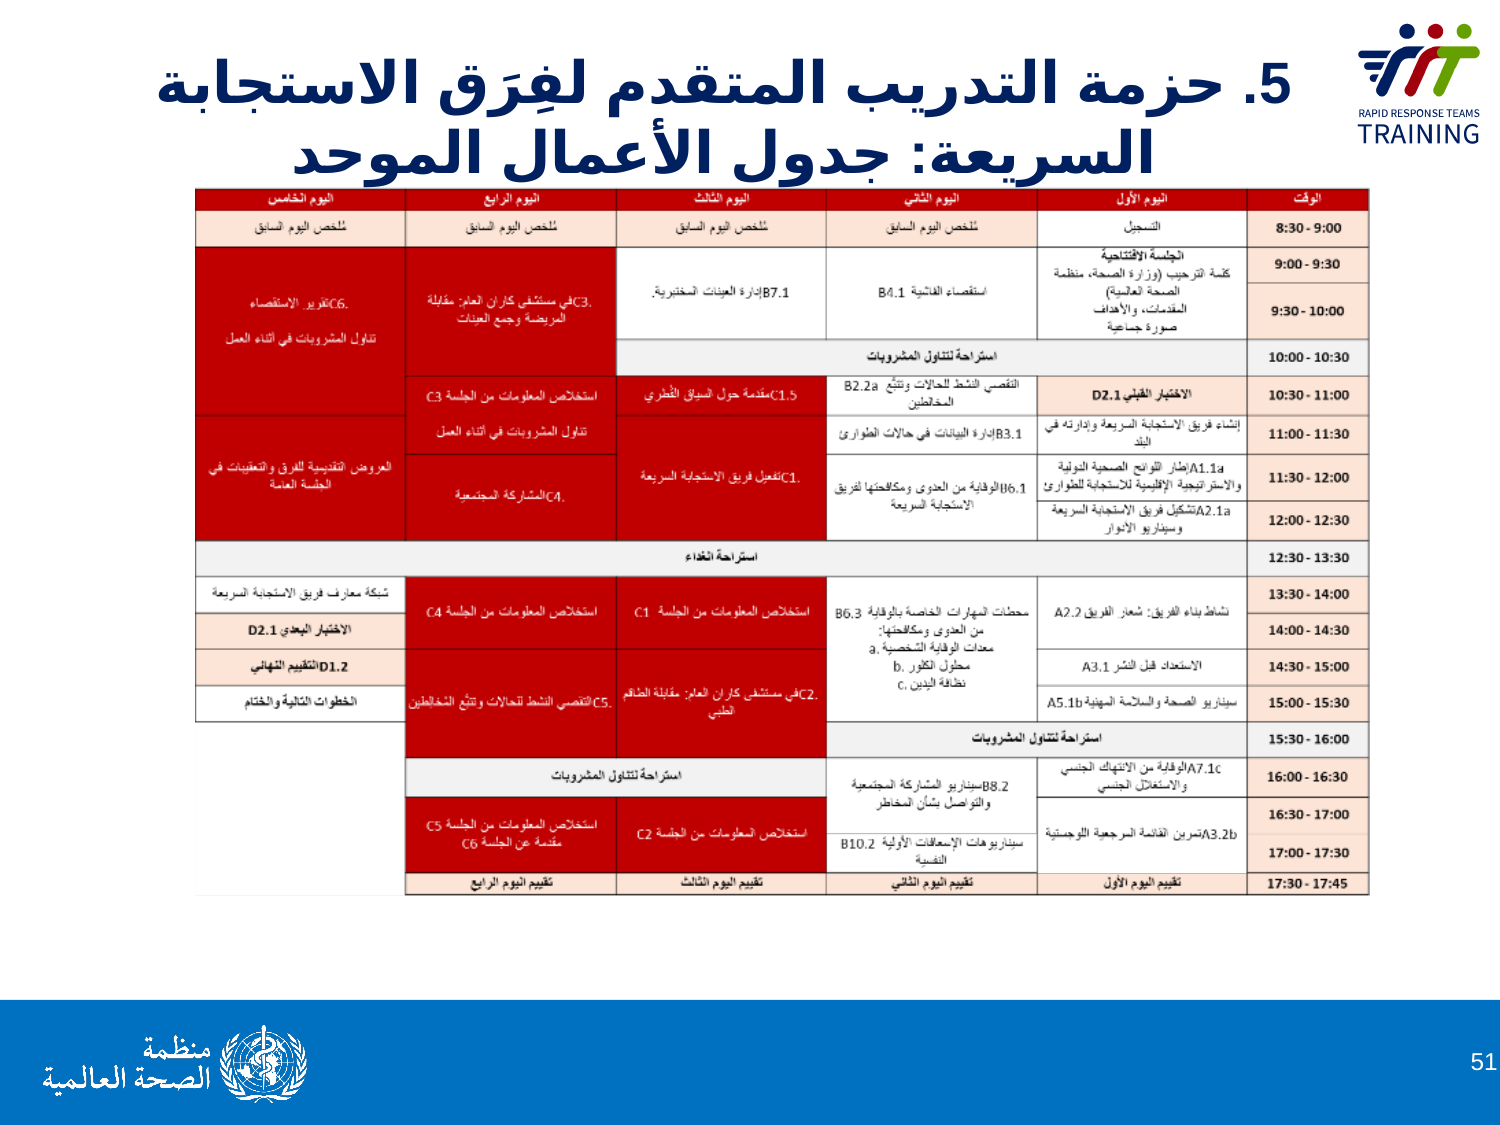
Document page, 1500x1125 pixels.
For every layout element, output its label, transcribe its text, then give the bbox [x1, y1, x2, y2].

picture [43, 1025, 307, 1103]
title 5. حزمة التدريب المتقدم لفِرَق الاستجابة السريعة: جدول الأعمال الموحد [49, 21, 1399, 209]
picture [1399, 23, 1480, 144]
picture [195, 185, 1371, 901]
